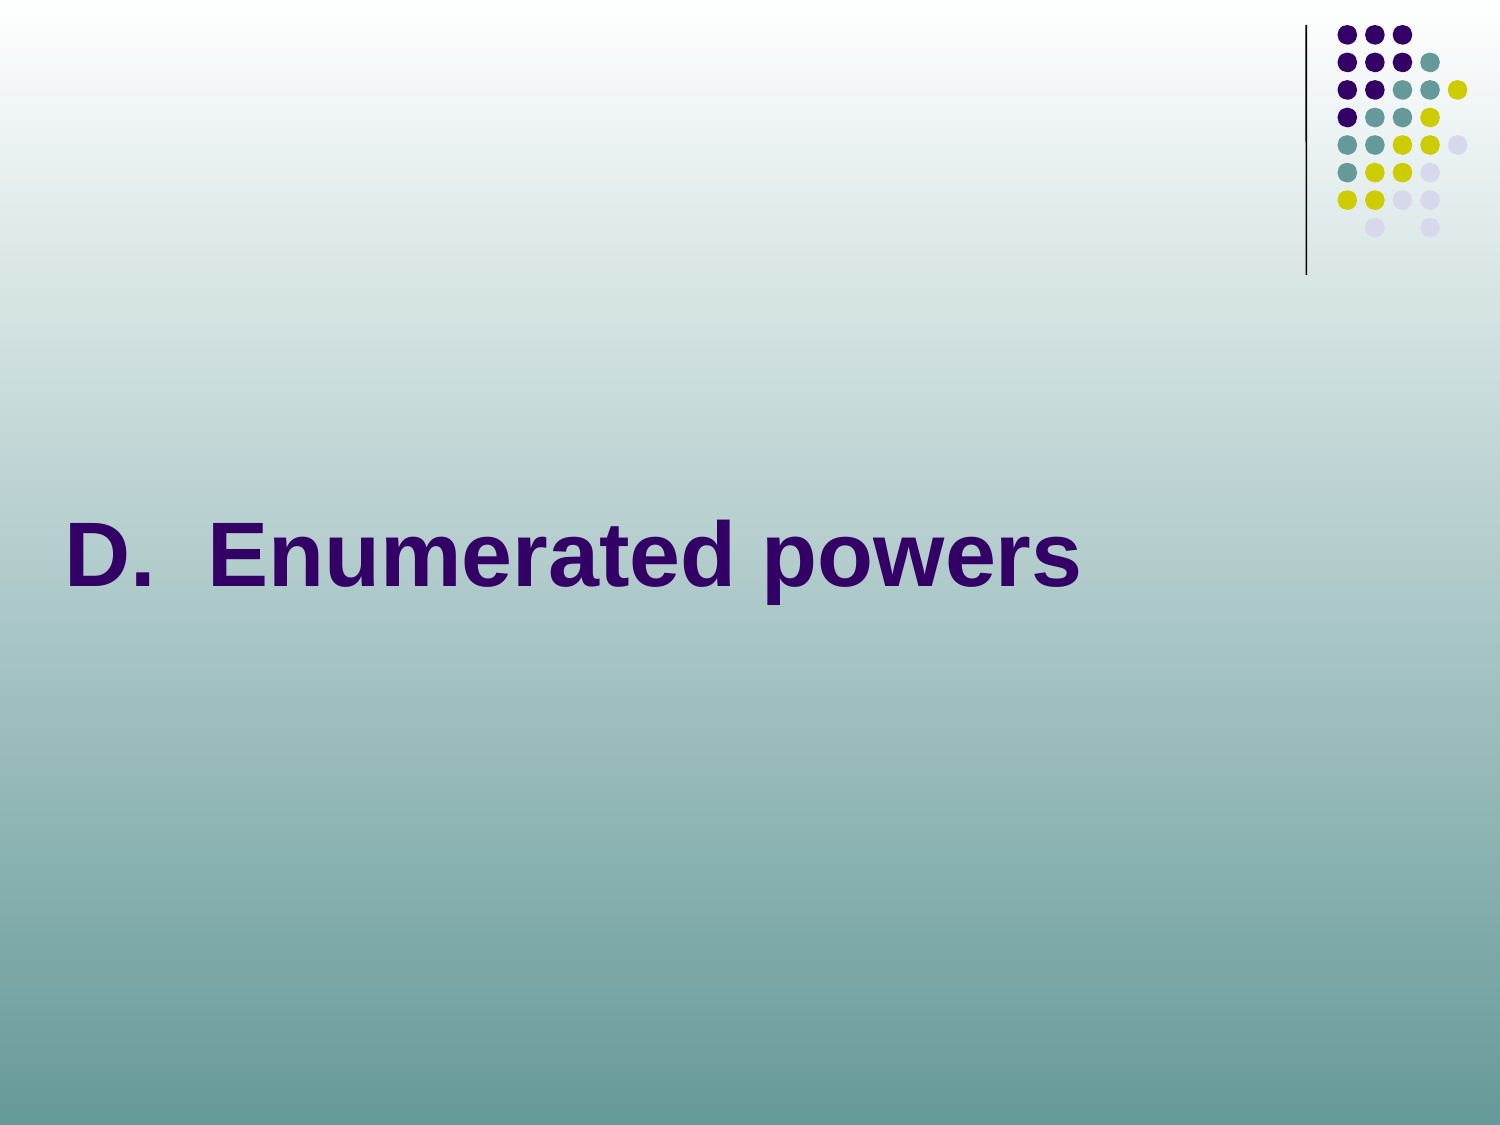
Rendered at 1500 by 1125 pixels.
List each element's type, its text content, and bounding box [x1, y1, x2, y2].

text_box D. Enumerated powers [50, 487, 1363, 613]
